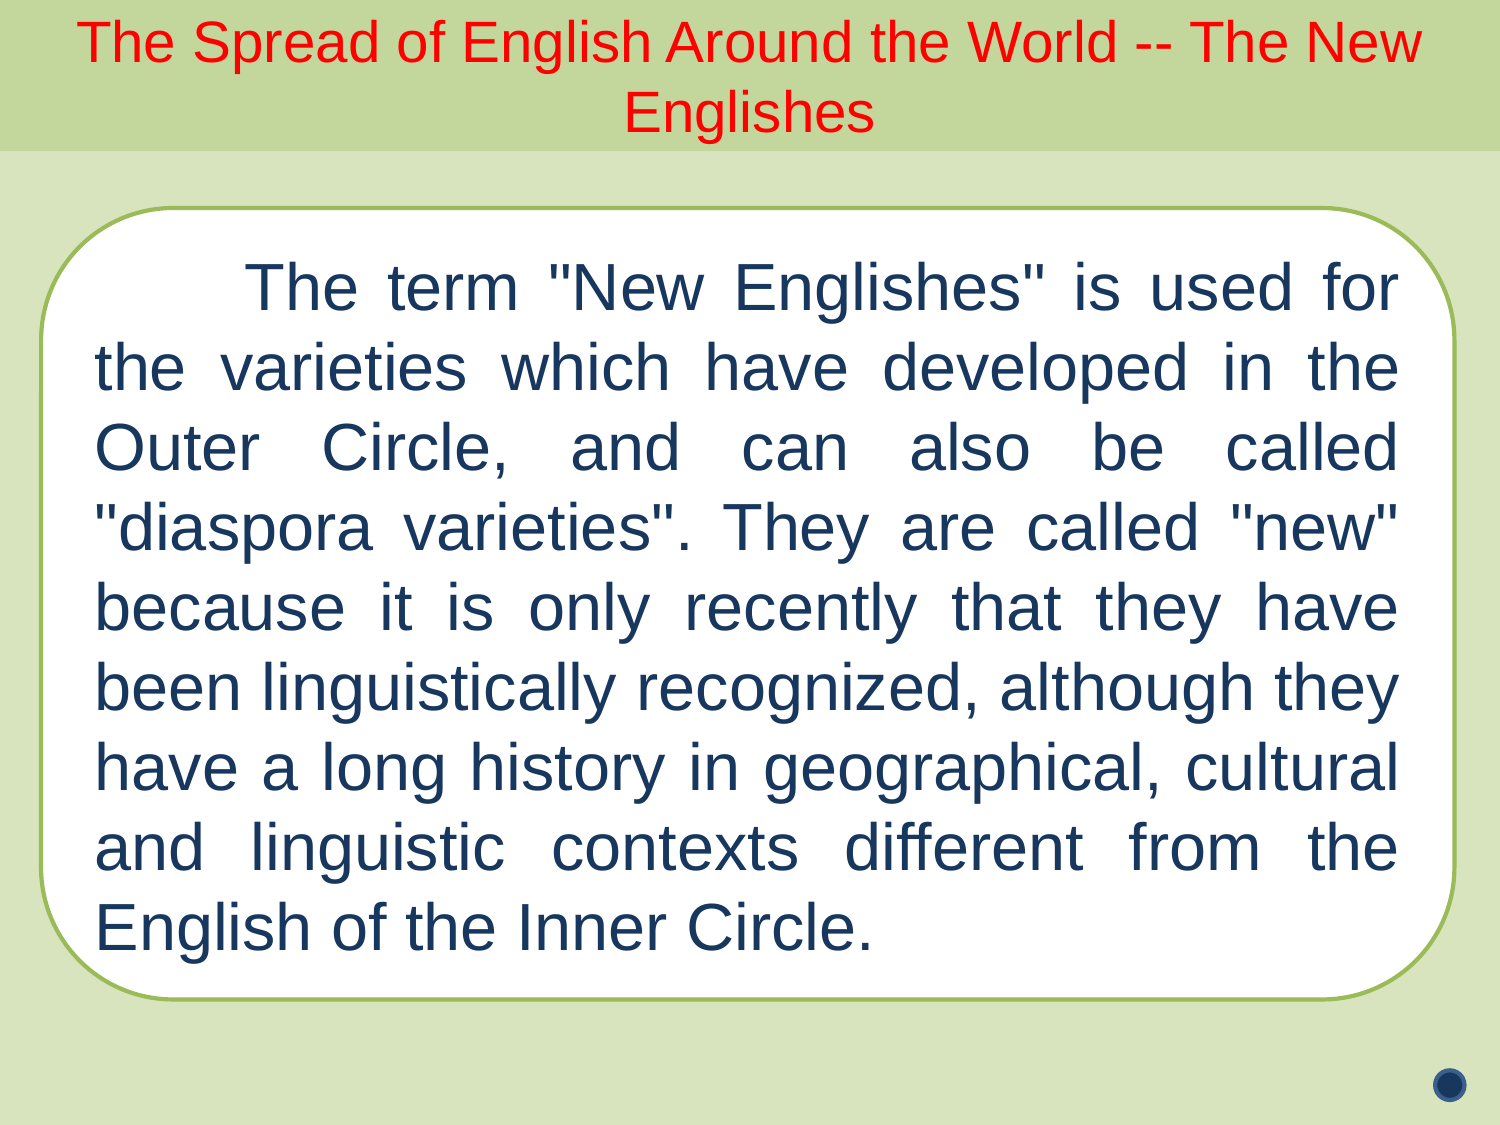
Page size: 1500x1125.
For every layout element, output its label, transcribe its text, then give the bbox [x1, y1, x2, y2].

text_box [1433, 1068, 1467, 1103]
text_box The term "New Englishes" is used for the varieties which have developed in the Outer Circle, and can also be called "diaspora varieties". They are called "new" because it is only recently that they have been linguistically recognized, although they have a long history in geographical, cultural and linguistic contexts different from the English of the Inner Circle. [38, 205, 1457, 1002]
text_box The Spread of English Around the World -- The New Englishes [0, 0, 1500, 151]
